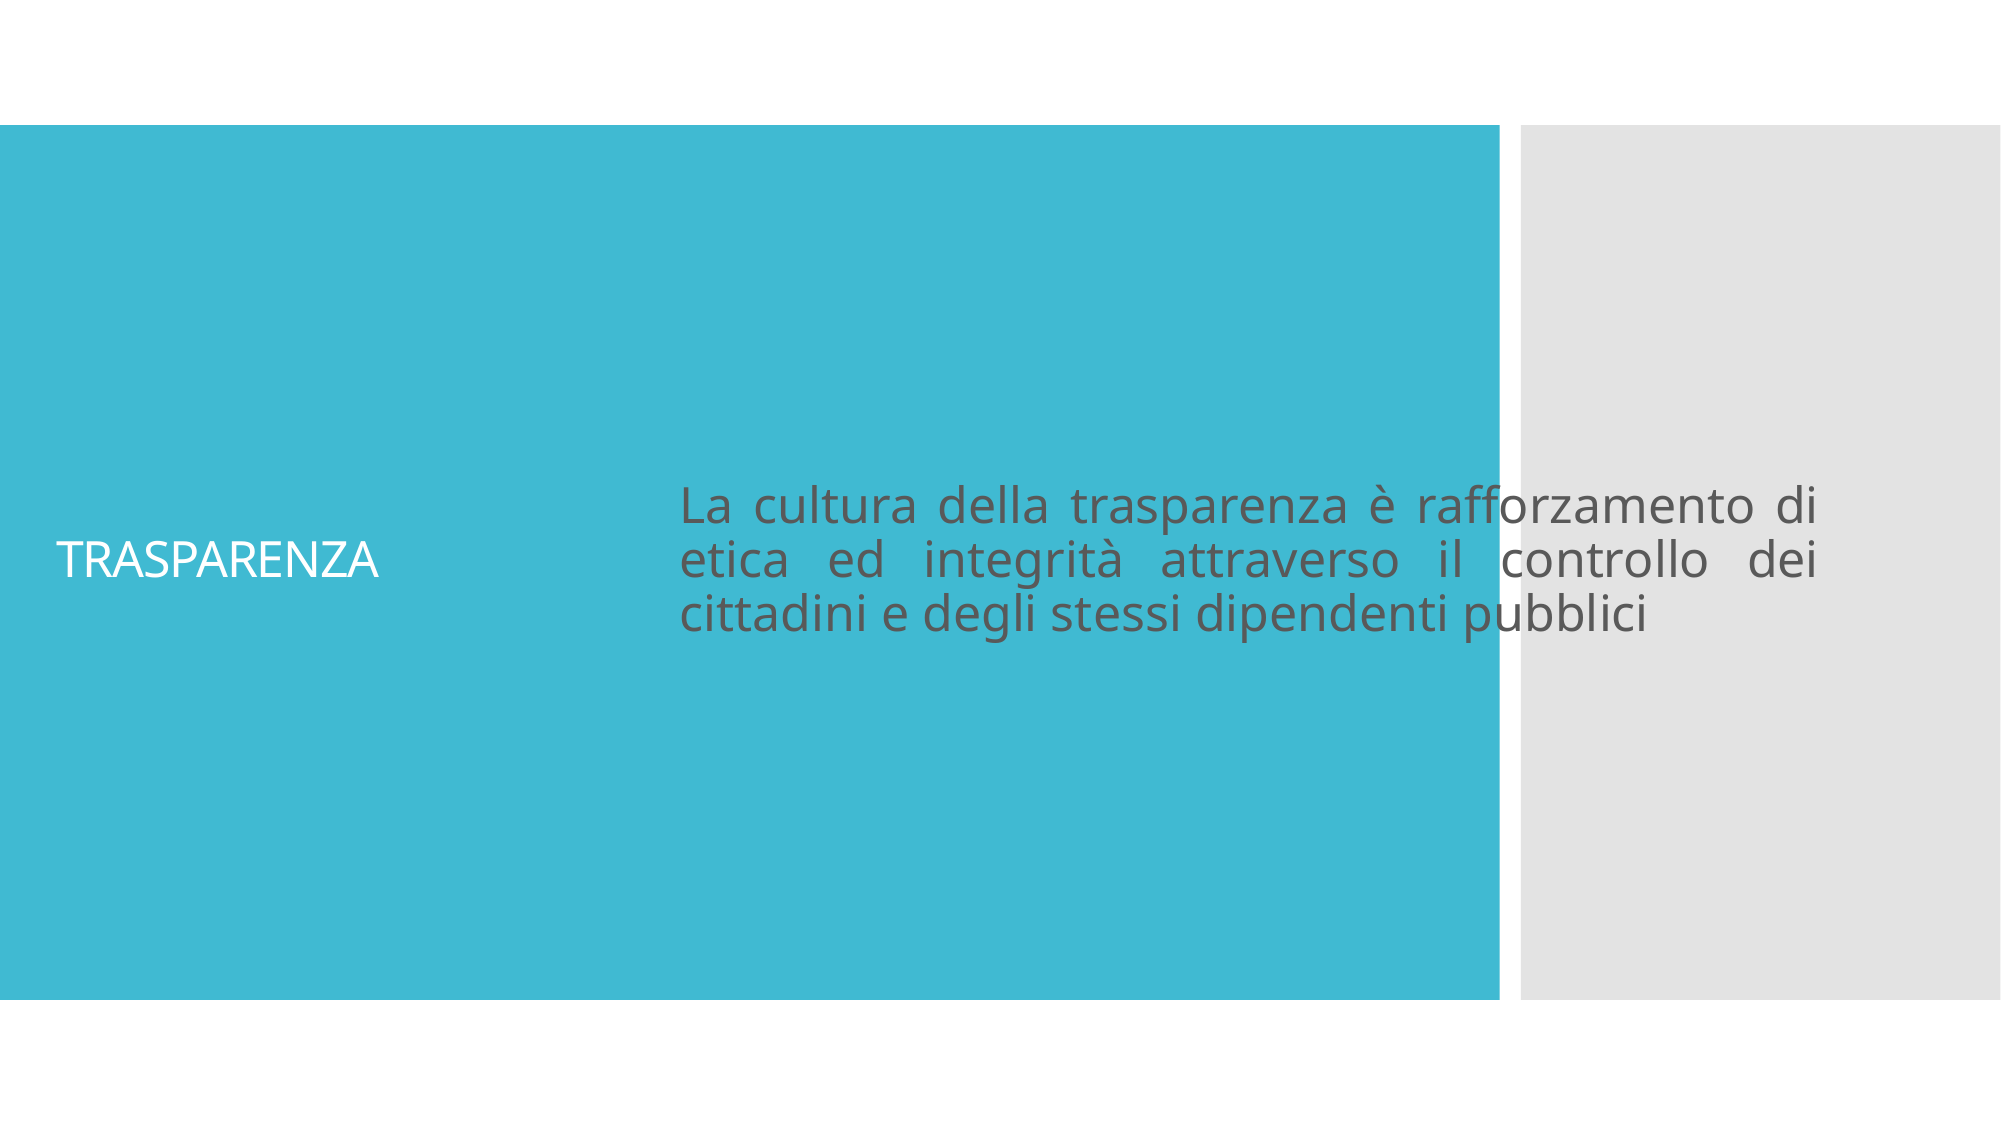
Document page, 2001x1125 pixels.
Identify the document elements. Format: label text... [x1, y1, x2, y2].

list La cultura della trasparenza è rafforzamento di etica ed integrità attraverso il controllo dei cittadini e degli stessi dipendenti pubblici [634, 141, 1835, 982]
title TRASPARENZA [41, 184, 525, 939]
